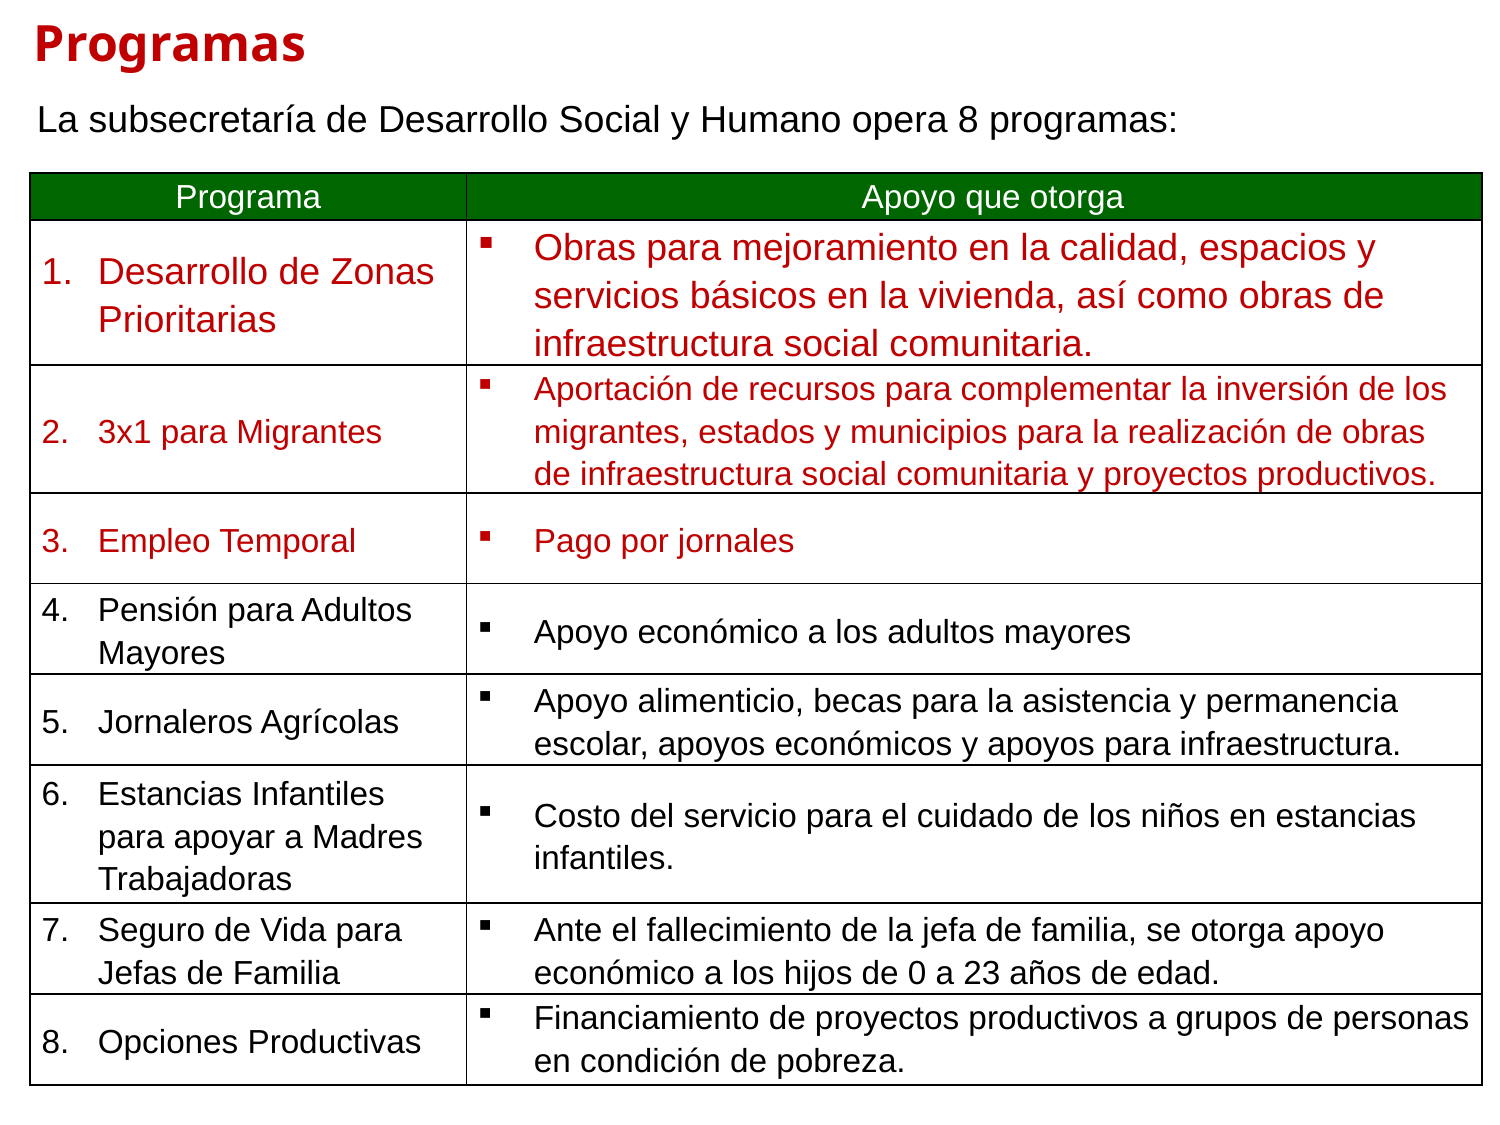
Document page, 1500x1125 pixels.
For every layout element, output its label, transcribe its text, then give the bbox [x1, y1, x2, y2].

table_cell Pensión para Adultos Mayores [31, 584, 466, 673]
table_cell Jornaleros Agrícolas [31, 675, 466, 764]
text_box Programas [18, 2, 1260, 80]
table_header Apoyo que otorga [467, 174, 1481, 219]
table_cell Costo del servicio para el cuidado de los niños en estancias infantiles. [467, 766, 1481, 902]
table_cell Ante el fallecimiento de la jefa de familia, se otorga apoyo económico a los hijos de 0 a 23 años de edad. [467, 904, 1481, 993]
table_cell Empleo Temporal [31, 494, 466, 583]
table_cell 3x1 para Migrantes [31, 366, 466, 492]
table_cell Apoyo alimenticio, becas para la asistencia y permanencia escolar, apoyos económicos y apoyos para infraestructura. [467, 675, 1481, 764]
table_cell Obras para mejoramiento en la calidad, espacios y servicios básicos en la vivienda, así como obras de infraestructura social comunitaria. [467, 221, 1481, 364]
table_header Programa [31, 174, 466, 219]
table_cell Desarrollo de Zonas Prioritarias [31, 221, 466, 364]
table_cell Seguro de Vida para Jefas de Familia [31, 904, 466, 993]
table_cell Estancias Infantiles para apoyar a Madres Trabajadoras [31, 766, 466, 902]
table_cell Financiamiento de proyectos productivos a grupos de personas en condición de pobreza. [467, 995, 1481, 1084]
table_cell Apoyo económico a los adultos mayores [467, 584, 1481, 673]
table_cell Pago por jornales [467, 494, 1481, 583]
table_cell Aportación de recursos para complementar la inversión de los migrantes, estados y municipios para la realización de obras de infraestructura social comunitaria y proyectos productivos. [467, 366, 1481, 492]
table_cell Opciones Productivas [31, 995, 466, 1084]
title La subsecretaría de Desarrollo Social y Humano opera 8 programas: [21, 78, 1438, 161]
